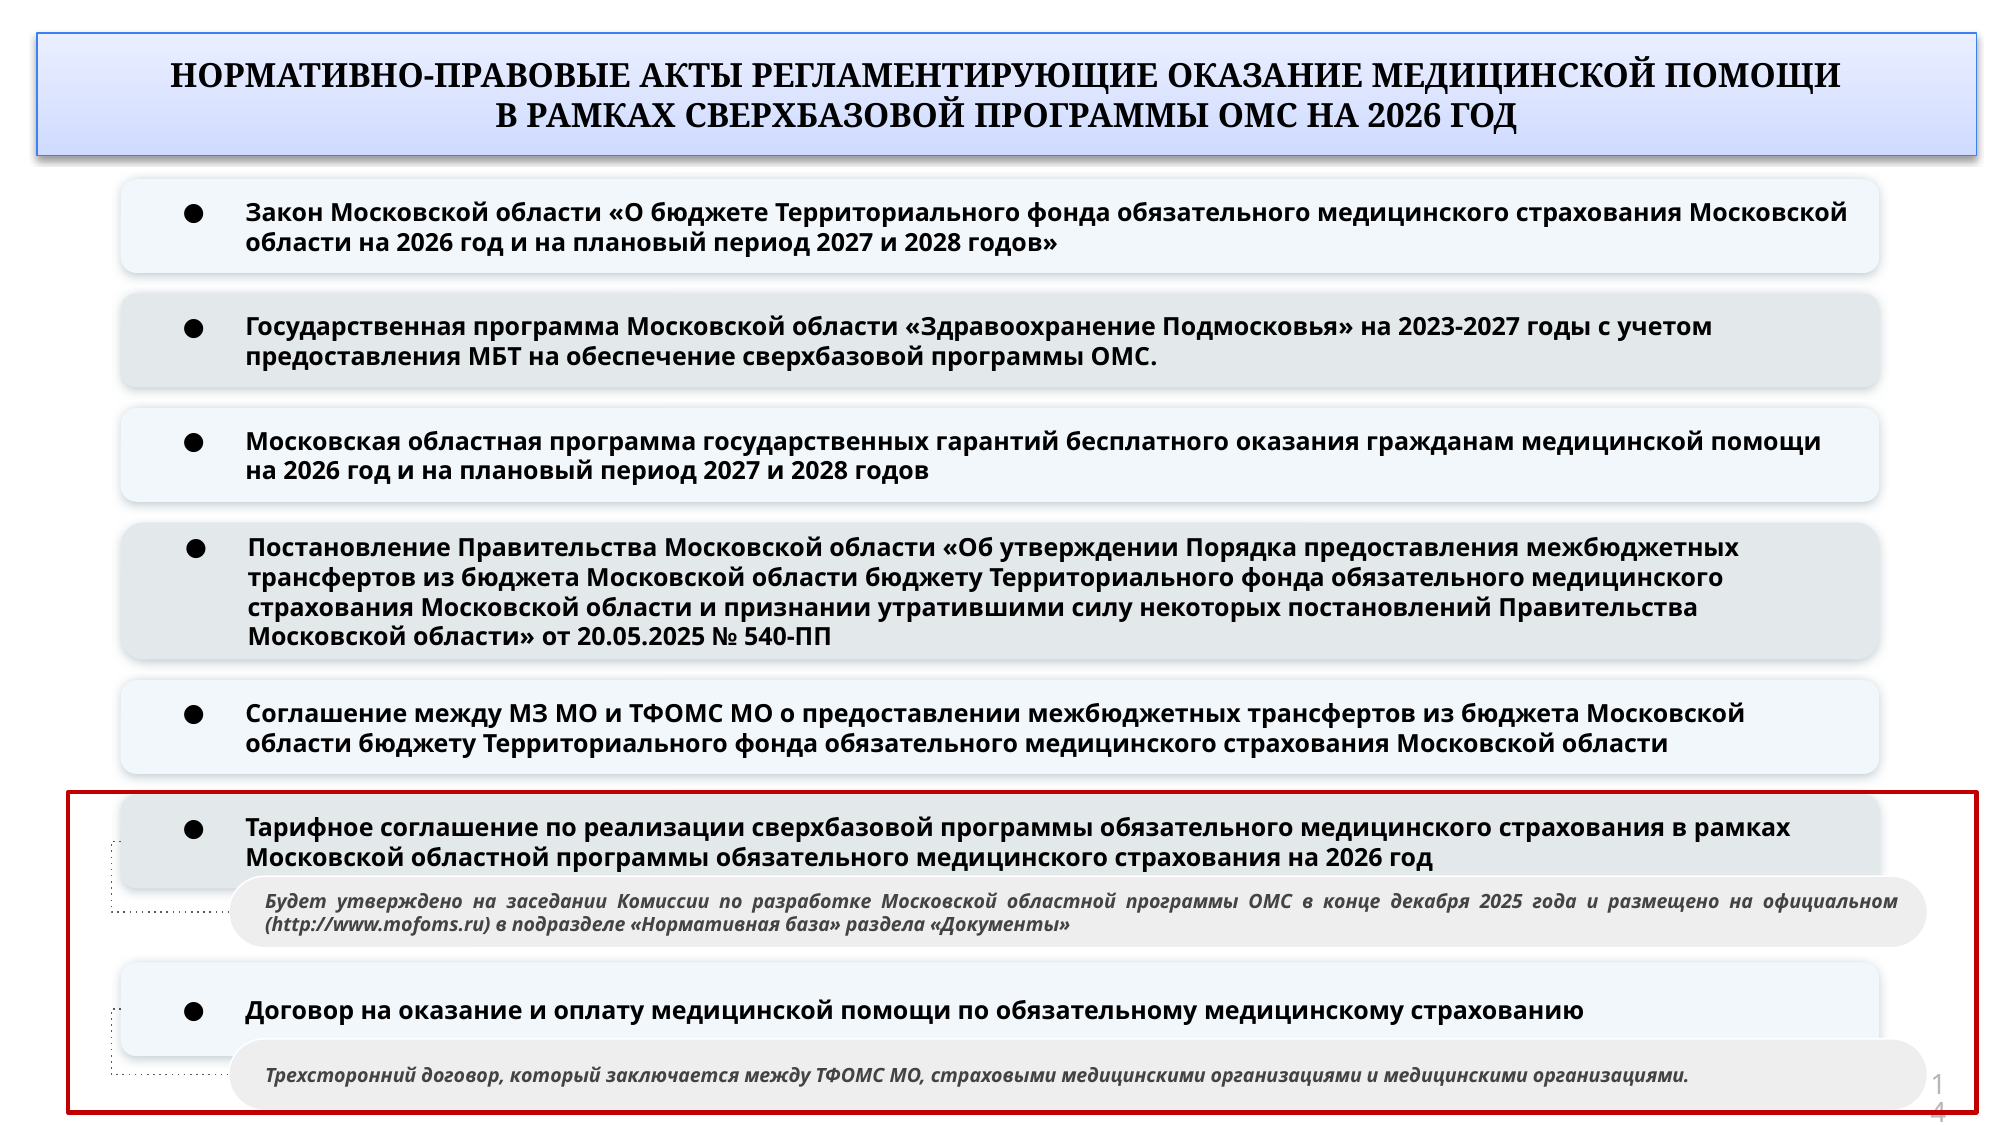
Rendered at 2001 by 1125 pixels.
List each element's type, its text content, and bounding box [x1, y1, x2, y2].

text_box Закон Московской области «О бюджете Территориального фонда обязательного медицинского страхования Московской области на 2026 год и на плановый период 2027 и 2028 годов» [120, 179, 1880, 273]
text_box Соглашение между МЗ МО и ТФОМС МО о предоставлении межбюджетных трансфертов из бюджета Московской области бюджету Территориального фонда обязательного медицинского страхования Московской области [120, 680, 1880, 774]
text_box Московская областная программа государственных гарантий бесплатного оказания гражданам медицинской помощи на 2026 год и на плановый период 2027 и 2028 годов [120, 408, 1880, 502]
text_box Постановление Правительства Московской области «Об утверждении Порядка предоставления межбюджетных трансфертов из бюджета Московской области бюджету Территориального фонда обязательного медицинского страхования Московской области и признании утратившими силу некоторых постановлений Правительства Московской области» от 20.05.2025 № 540-ПП [120, 522, 1880, 660]
text_box НОРМАТИВНО-ПРАВОВЫЕ АКТЫ РЕГЛАМЕНТИРУЮЩИЕ ОКАЗАНИЕ МЕДИЦИНСКОЙ ПОМОЩИ В РАМКАХ СВЕРХБАЗОВОЙ ПРОГРАММЫ ОМС НА 2026 ГОД [36, 32, 1977, 156]
text_box [68, 792, 1977, 1113]
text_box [120, 841, 230, 913]
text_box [120, 1008, 230, 1075]
text_box Государственная программа Московской области «Здравоохранение Подмосковья» на 2023-2027 годы с учетом предоставления МБТ на обеспечение сверхбазовой программы ОМС. [120, 293, 1880, 388]
slide_number 14 [1977, 1060, 1981, 1112]
